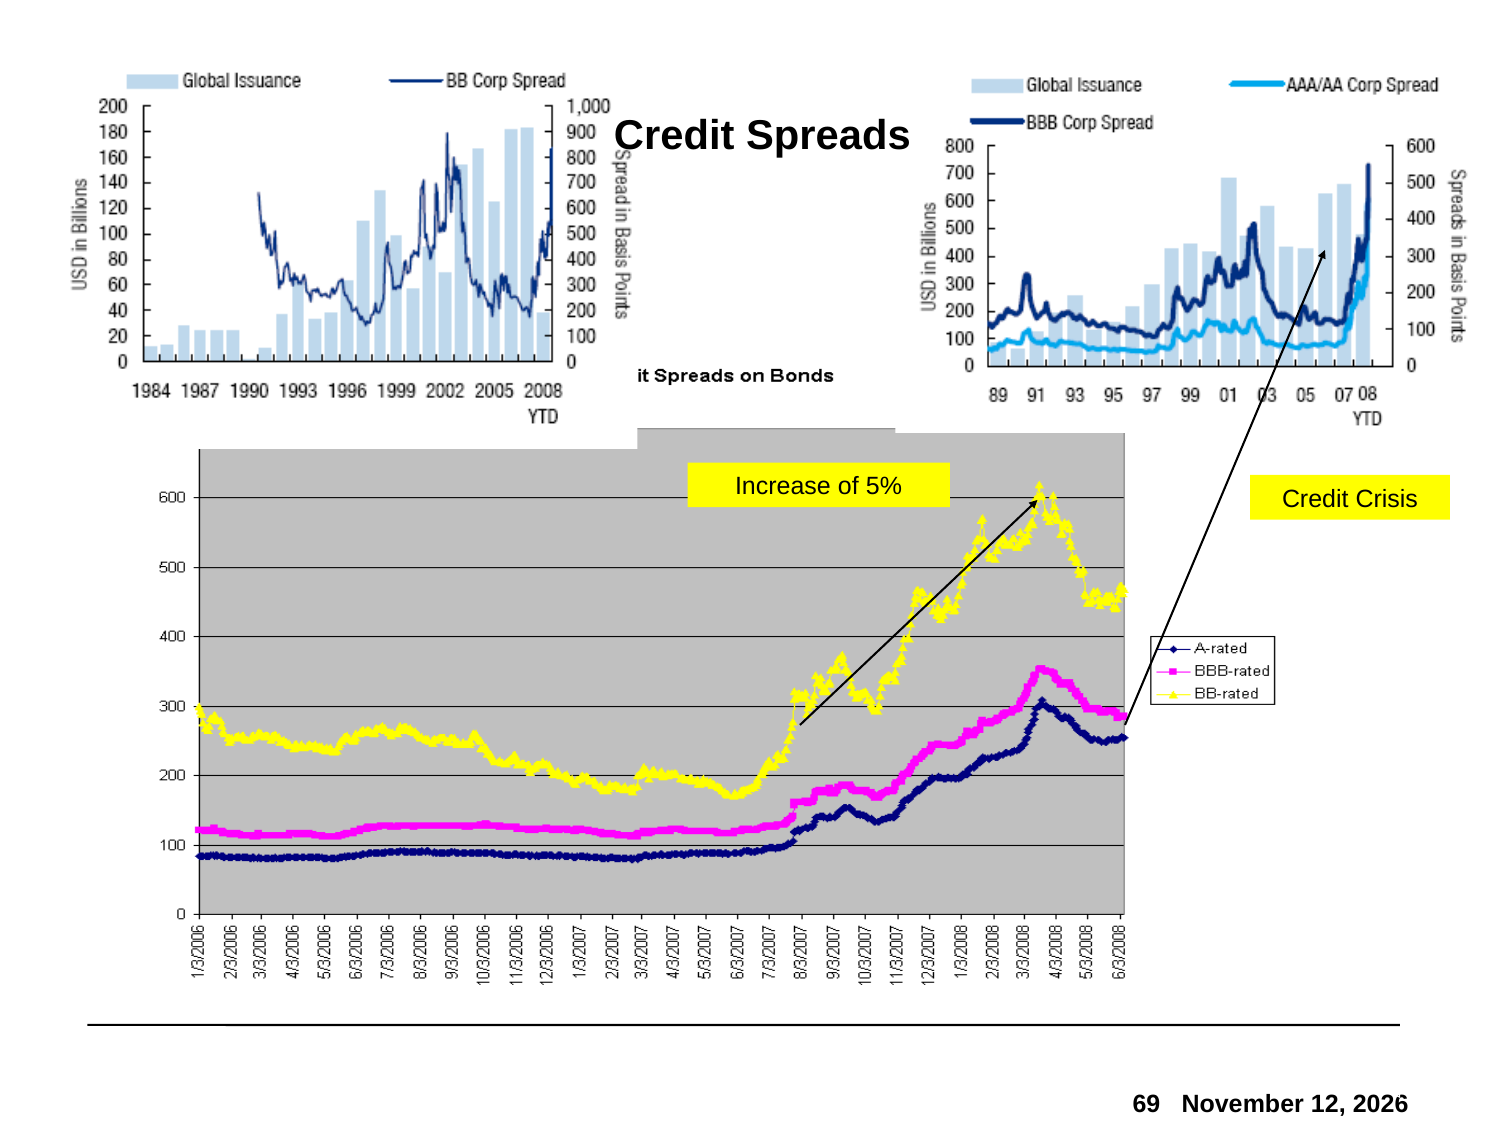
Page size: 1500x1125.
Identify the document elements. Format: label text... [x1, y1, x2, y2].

picture [895, 62, 1500, 434]
title Credit Spreads [641, 99, 890, 226]
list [137, 342, 1288, 1013]
text_box Credit Crisis [1291, 474, 1450, 520]
picture [37, 49, 638, 449]
